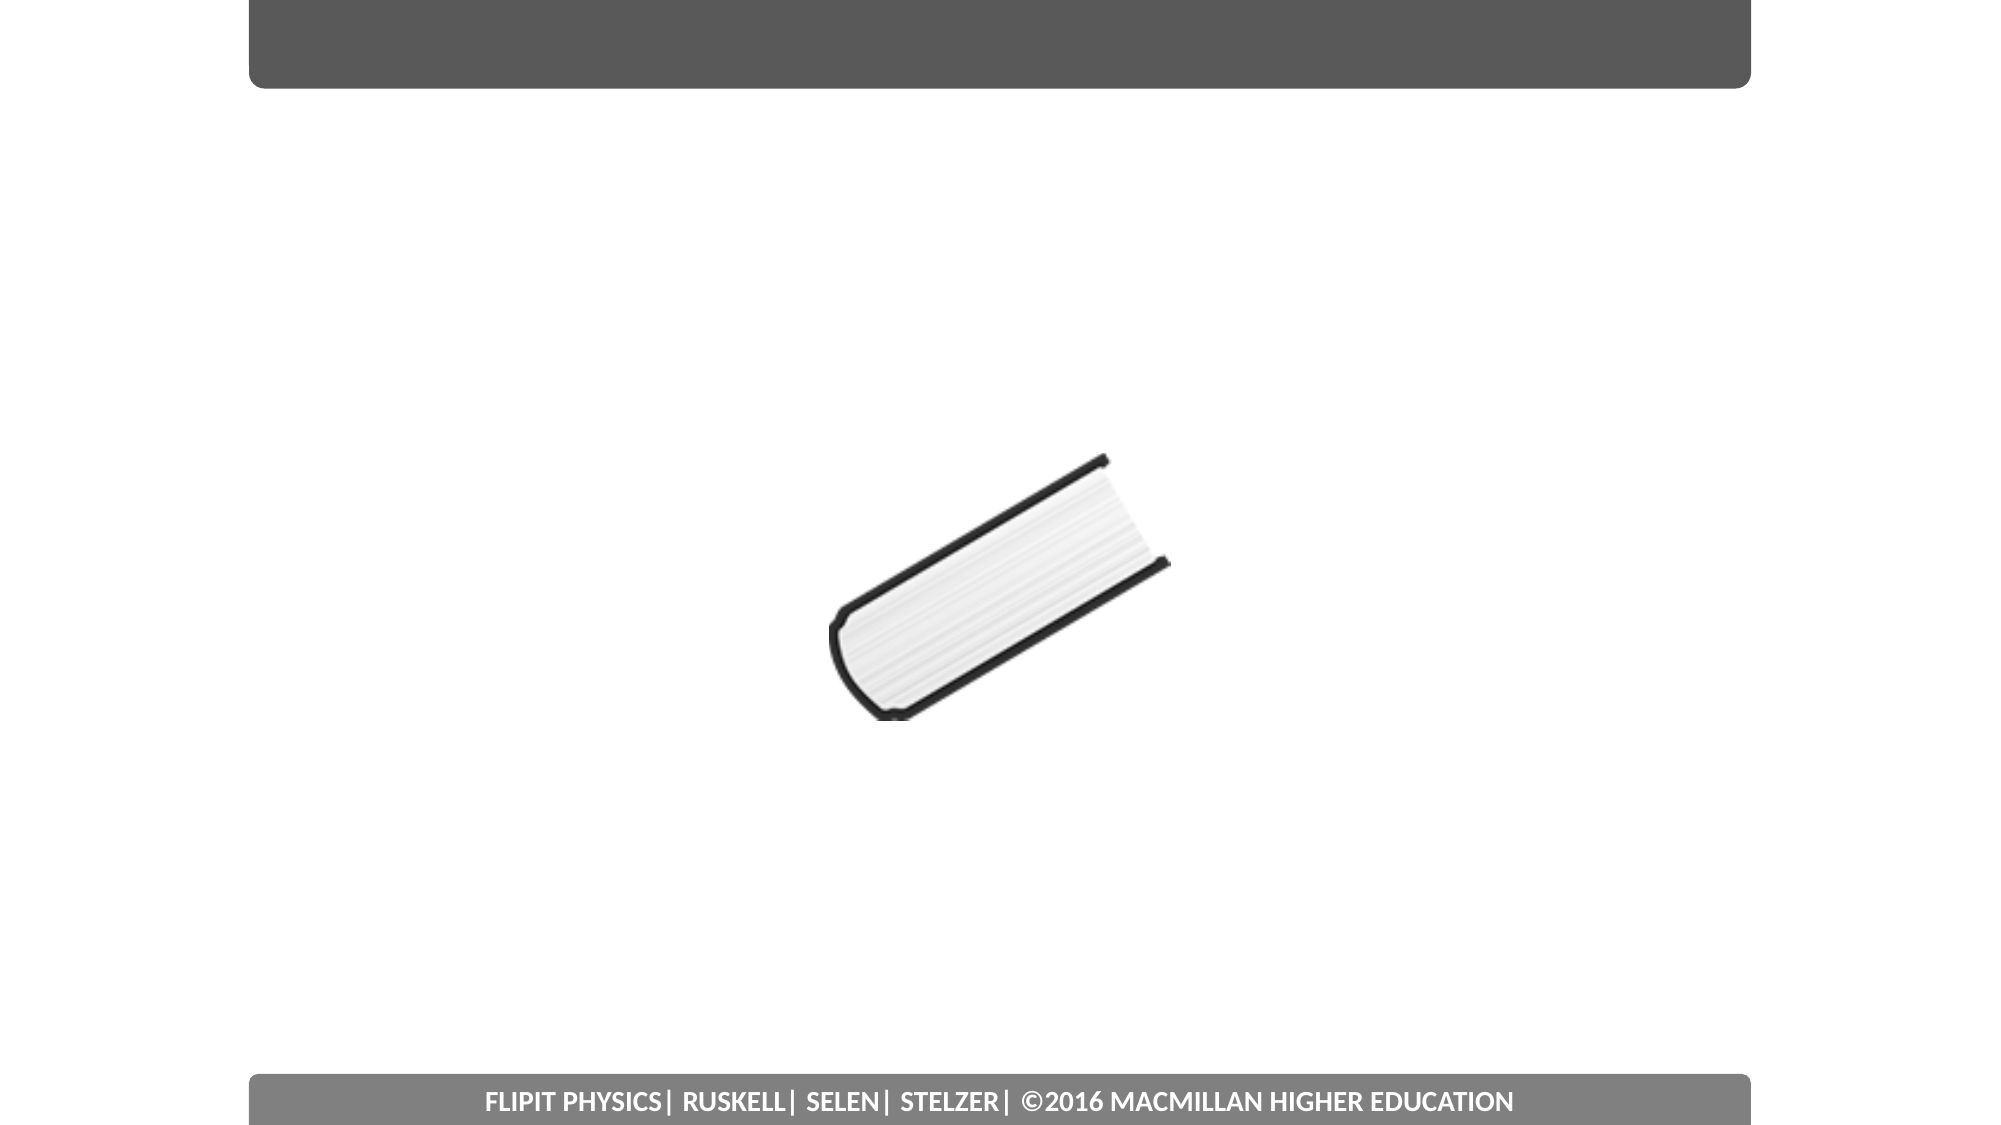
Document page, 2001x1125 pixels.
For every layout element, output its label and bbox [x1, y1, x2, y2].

text_box [248, 0, 1752, 89]
text_box [249, 1074, 1750, 1125]
picture [829, 453, 1171, 721]
